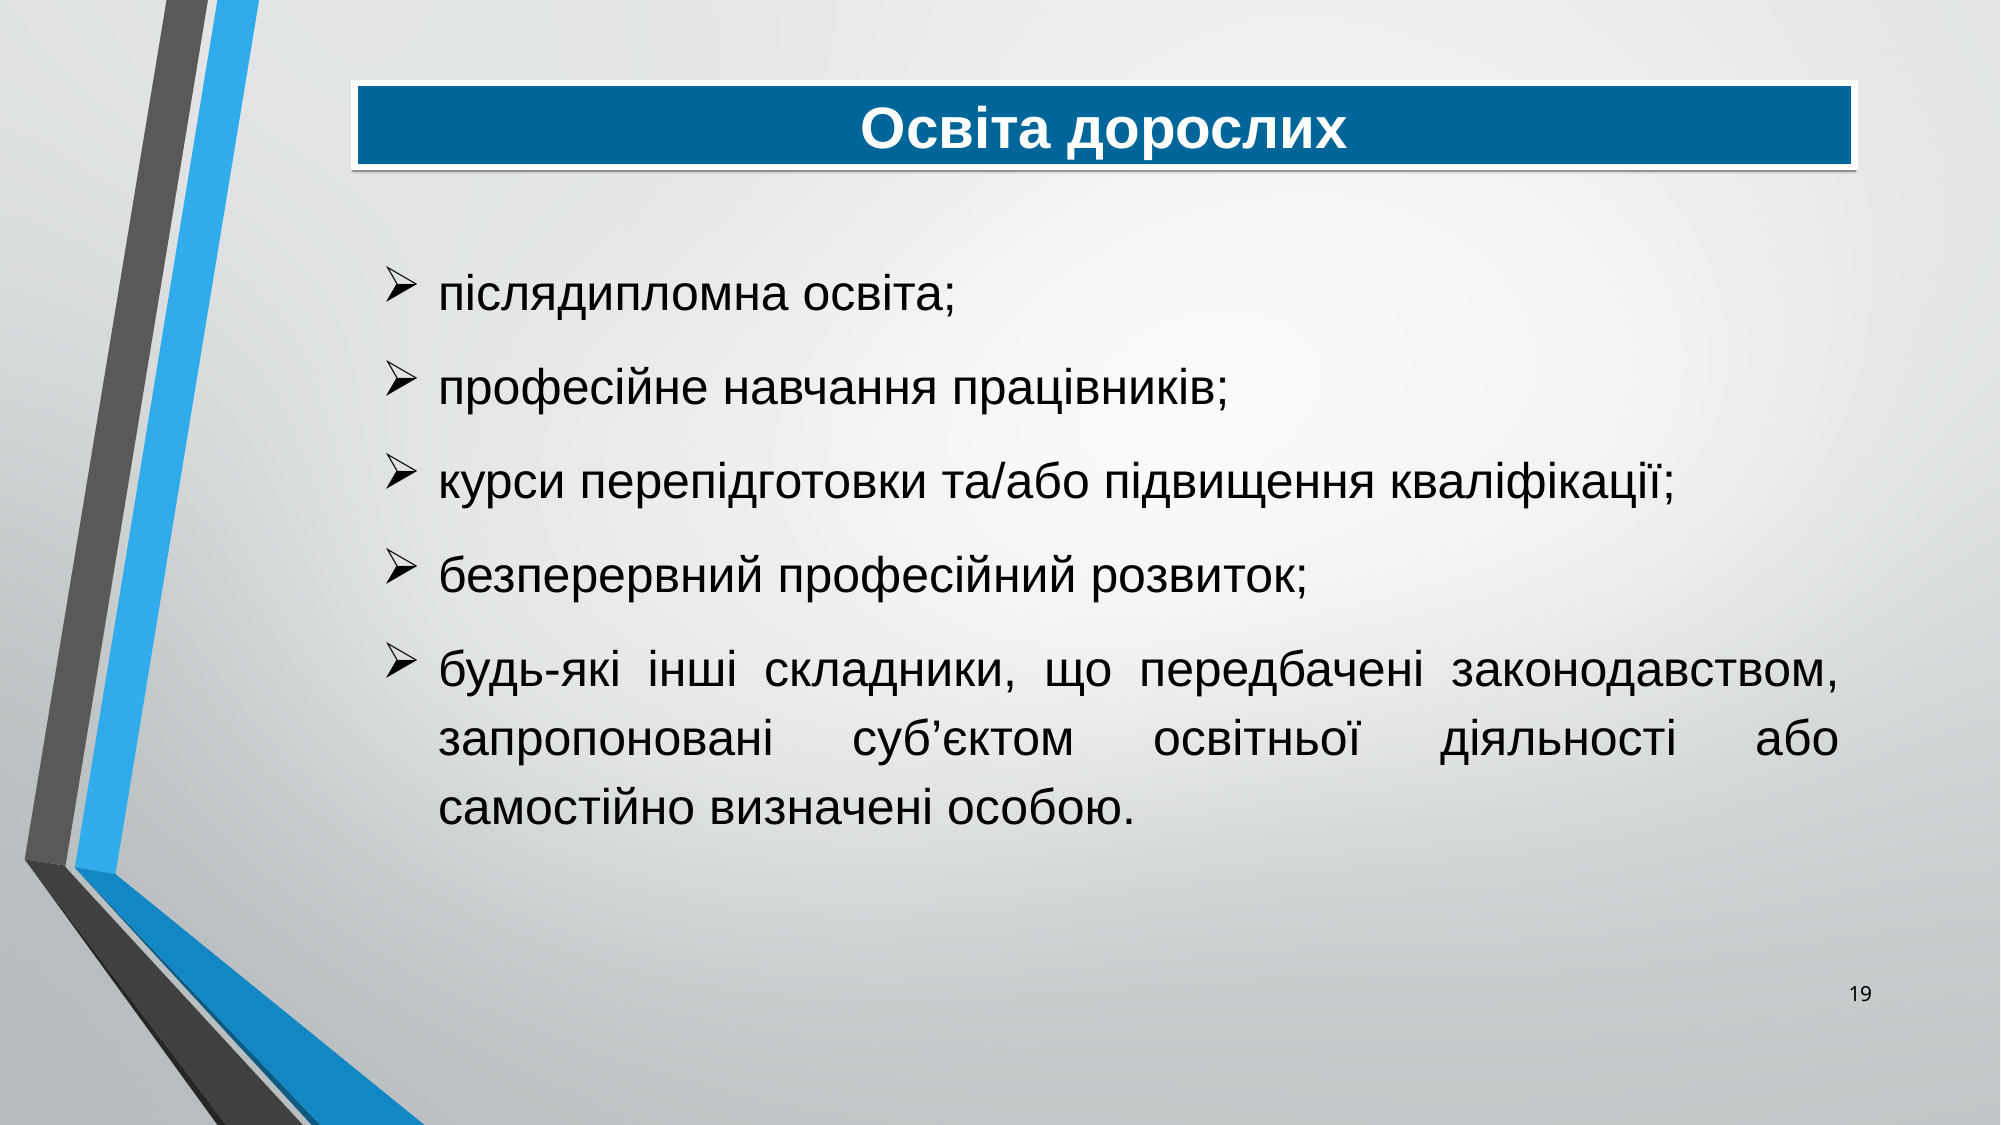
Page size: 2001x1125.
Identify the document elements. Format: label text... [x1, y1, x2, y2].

text_box Освіта дорослих [354, 82, 1855, 168]
slide_number 19 [1796, 965, 1887, 1025]
text_box післядипломна освіта; професійне навчання працівників; курси перепідготовки та/або підвищення кваліфікації; безперервний професійний розвиток; будь-які інші складники, що передбачені законодавством, запропоновані суб’єктом освітньої діяльності або самостійно визначені особою. [367, 243, 1855, 842]
